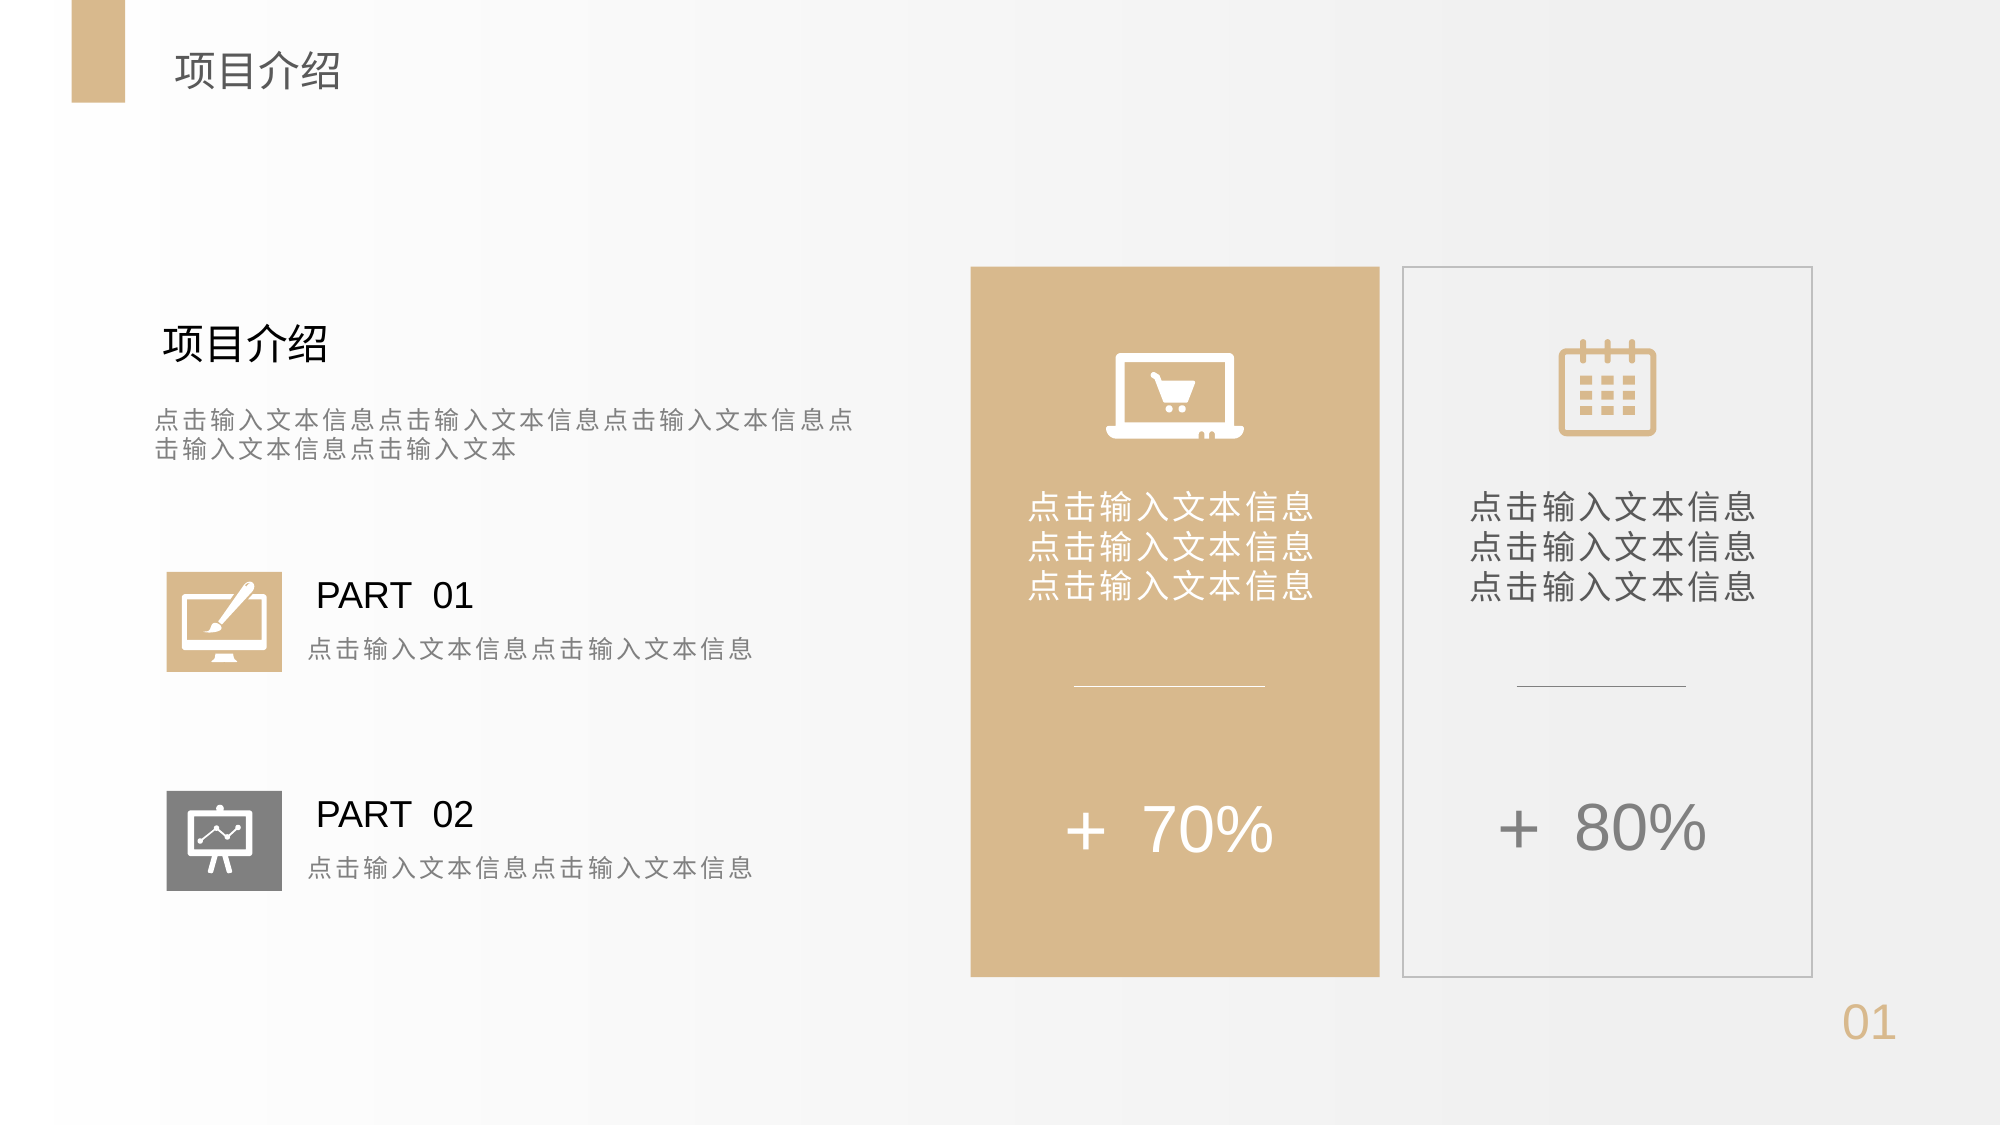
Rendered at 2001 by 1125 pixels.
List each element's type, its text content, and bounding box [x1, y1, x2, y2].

text_box 点击输入文本信息点击输入文本信息点击输入文本信息 [1012, 478, 1361, 613]
text_box PART 01 [301, 563, 490, 624]
text_box PART 02 [301, 782, 490, 843]
text_box + [1482, 771, 1542, 877]
text_box [71, 0, 126, 104]
text_box 01 [1814, 982, 1925, 1057]
text_box [166, 571, 283, 673]
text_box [1106, 352, 1244, 439]
text_box 点击输入文本信息点击输入文本信息 [292, 845, 770, 890]
text_box + [1049, 773, 1109, 879]
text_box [187, 804, 253, 874]
text_box 80% [1559, 776, 1723, 872]
text_box 点击输入文本信息点击输入文本信息 [292, 625, 770, 671]
text_box 项目介绍 [160, 37, 495, 102]
text_box [166, 790, 283, 892]
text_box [1558, 339, 1657, 437]
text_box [181, 581, 267, 663]
text_box 70% [1126, 778, 1290, 874]
text_box [1402, 266, 1813, 978]
text_box 项目介绍 [147, 310, 345, 375]
text_box 点击输入文本信息点击输入文本信息点击输入文本信息 [1455, 478, 1803, 614]
text_box 点击输入文本信息点击输入文本信息点击输入文本信息点击输入文本信息点击输入文本 [139, 396, 896, 472]
text_box [969, 266, 1381, 978]
